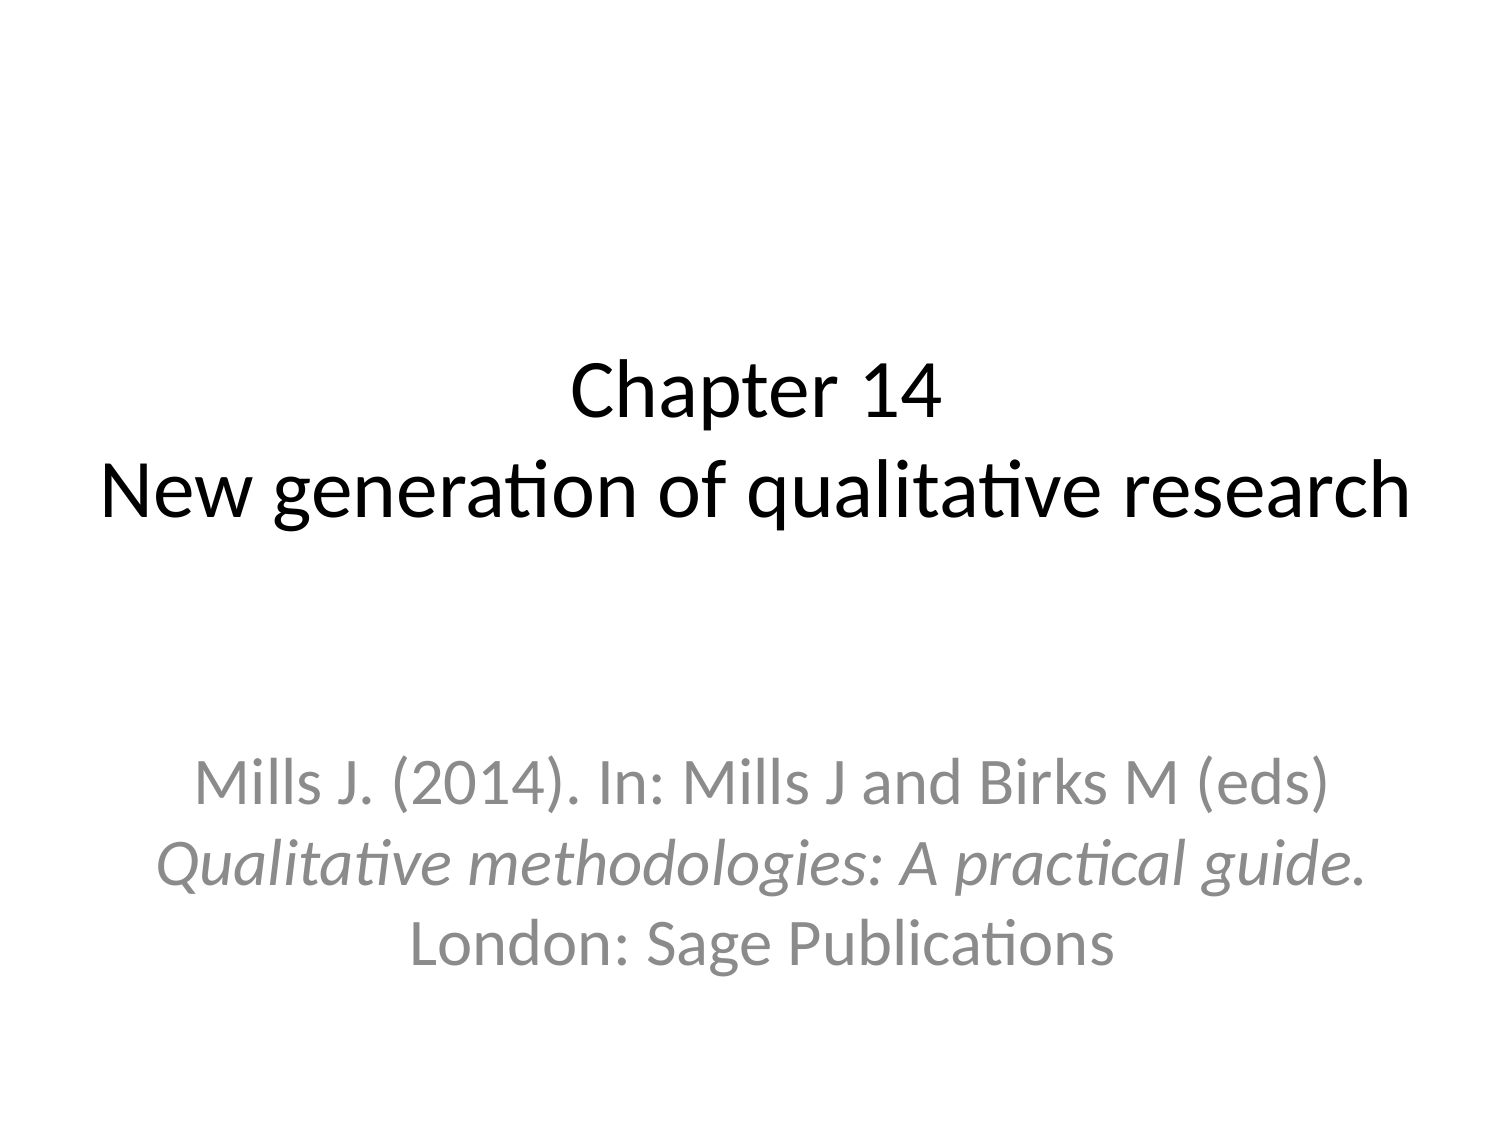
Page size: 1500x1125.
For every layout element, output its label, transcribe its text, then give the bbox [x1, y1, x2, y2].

title Chapter 14 New generation of qualitative research [48, 313, 1465, 555]
subtitle Mills J. (2014). In: Mills J and Birks M (eds) Qualitative methodologies: A practical guide. London: Sage Publications [82, 730, 1443, 1019]
